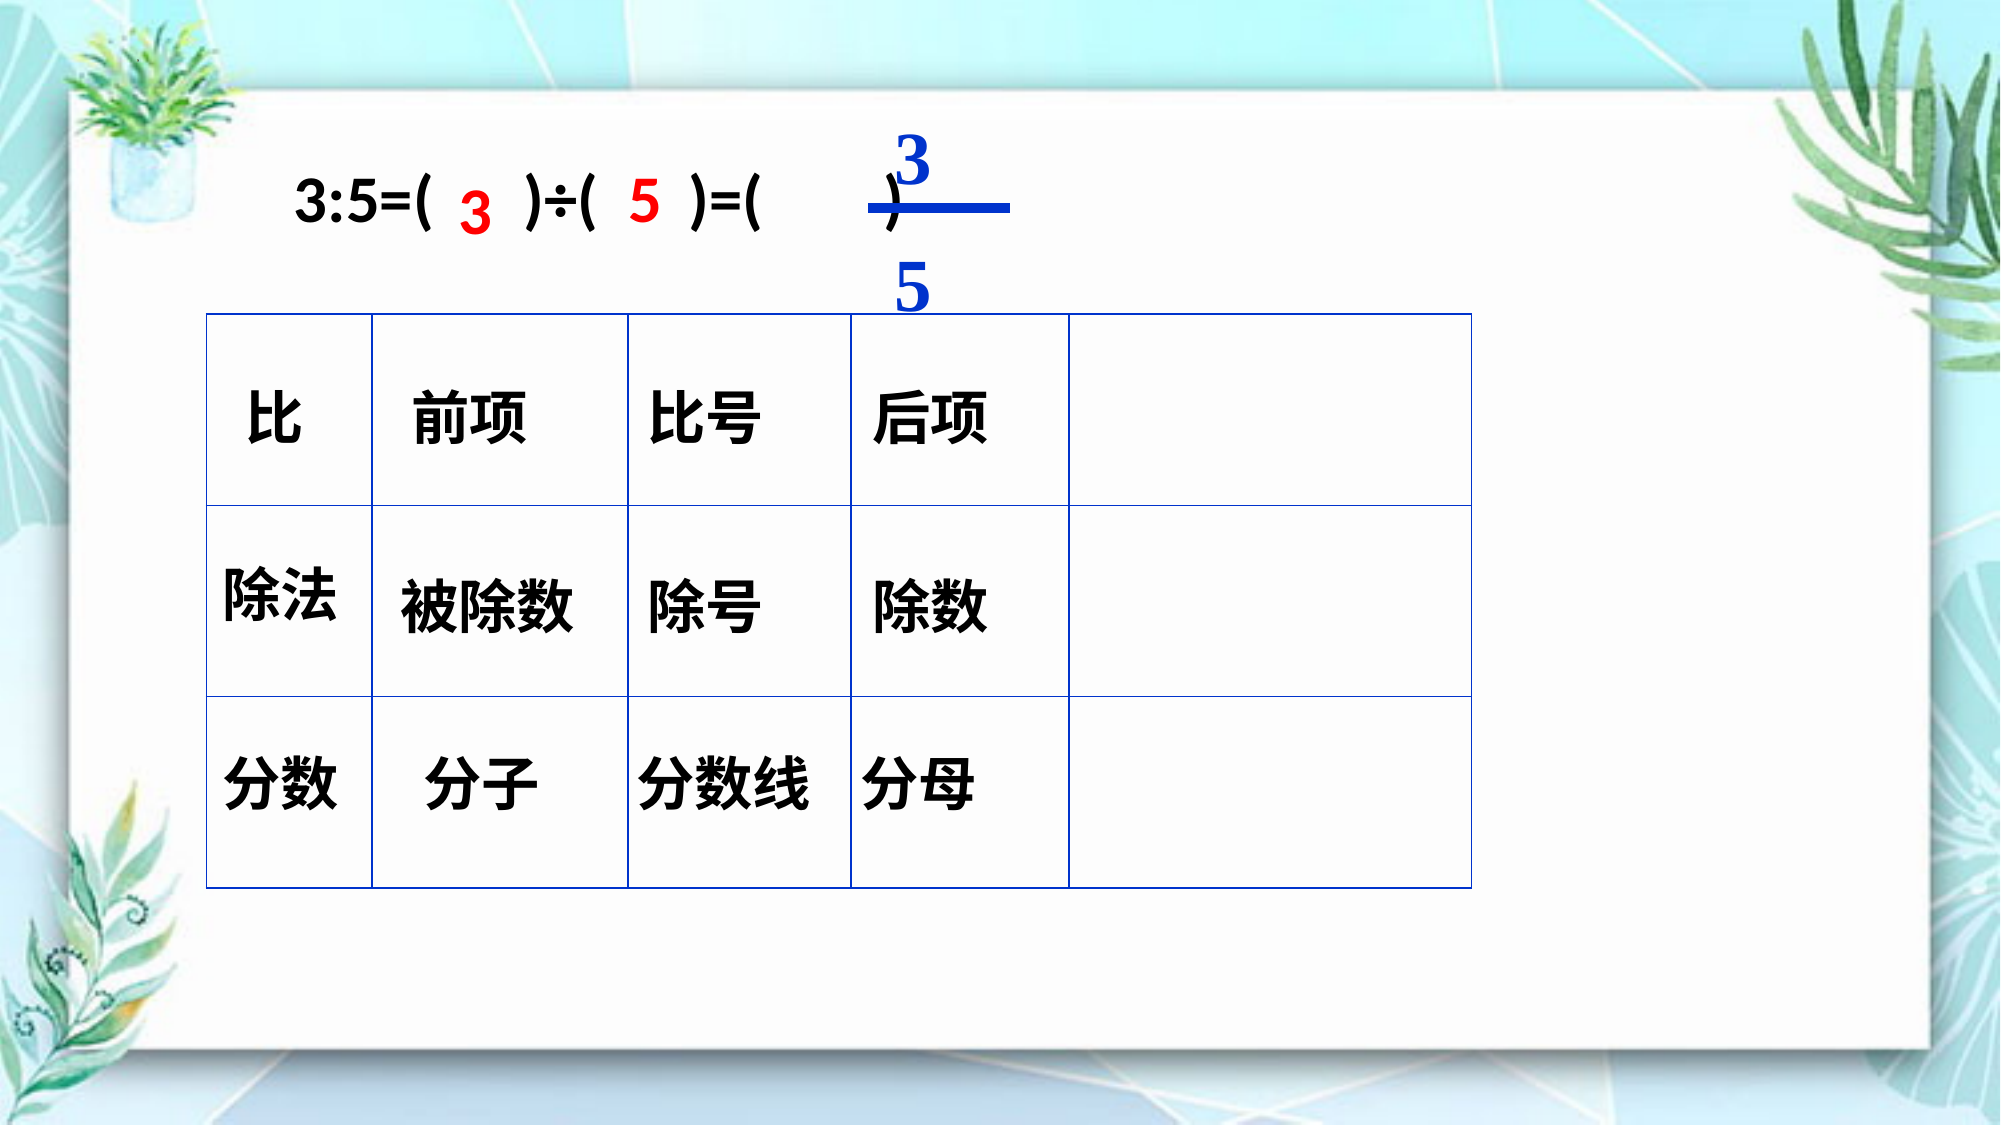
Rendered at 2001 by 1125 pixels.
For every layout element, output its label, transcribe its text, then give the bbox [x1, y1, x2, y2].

text_box 除法 [207, 550, 354, 636]
table_header [207, 315, 371, 505]
text_box 5 [613, 148, 677, 244]
text_box 除号 [632, 562, 780, 648]
text_box 除数 [857, 562, 1004, 648]
text_box 前项 [396, 373, 543, 459]
text_box 3:5=( )÷( )=( ) [279, 148, 613, 244]
table_cell [373, 697, 627, 887]
picture [0, 0, 2001, 1125]
text_box 分母 [845, 739, 992, 825]
text_box 比 [230, 373, 319, 459]
table_cell [1070, 697, 1471, 887]
text_box 3 [443, 160, 507, 256]
table_cell [852, 506, 1068, 696]
table_cell [629, 697, 850, 887]
text_box 3 5 [879, 101, 1022, 313]
table_cell [207, 506, 371, 696]
text_box 后项 [857, 373, 1004, 459]
table_header [1070, 315, 1471, 505]
text_box 被除数 [385, 562, 590, 648]
table_cell [629, 506, 850, 696]
table_cell [207, 697, 371, 887]
table_header [629, 315, 850, 505]
text_box 分数线 [621, 739, 827, 825]
text_box 3:5=( )÷( )=( ) [677, 148, 879, 244]
table_cell [852, 697, 1068, 887]
text_box 分子 [408, 739, 555, 825]
table_cell [1070, 506, 1471, 696]
table_header [373, 315, 627, 505]
table_header [852, 315, 1068, 505]
text_box 比号 [632, 373, 780, 459]
table_cell [373, 506, 627, 696]
text_box 分数 [207, 739, 354, 825]
